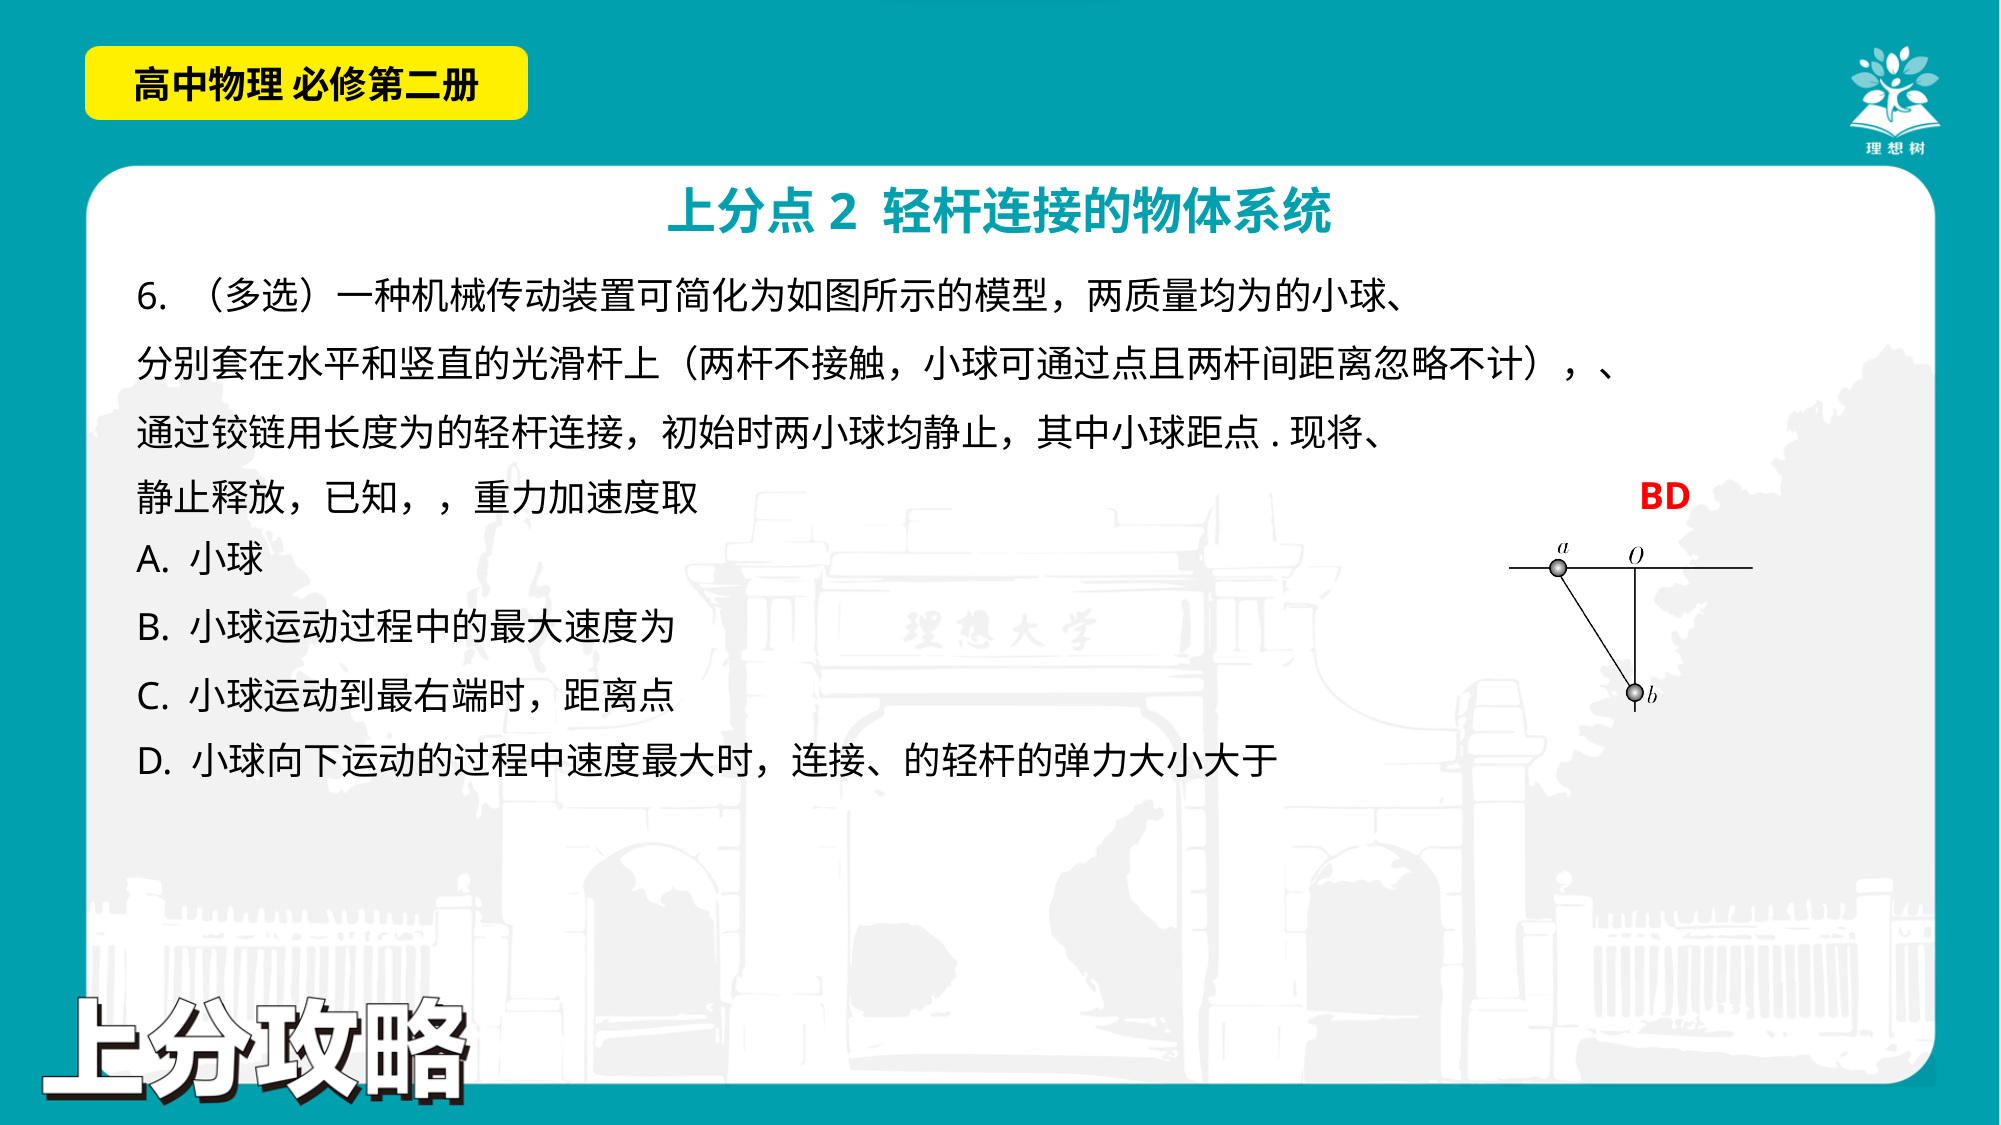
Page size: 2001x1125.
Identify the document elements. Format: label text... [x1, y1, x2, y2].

text_box BD [1624, 452, 1706, 511]
picture [0, 0, 2000, 1125]
